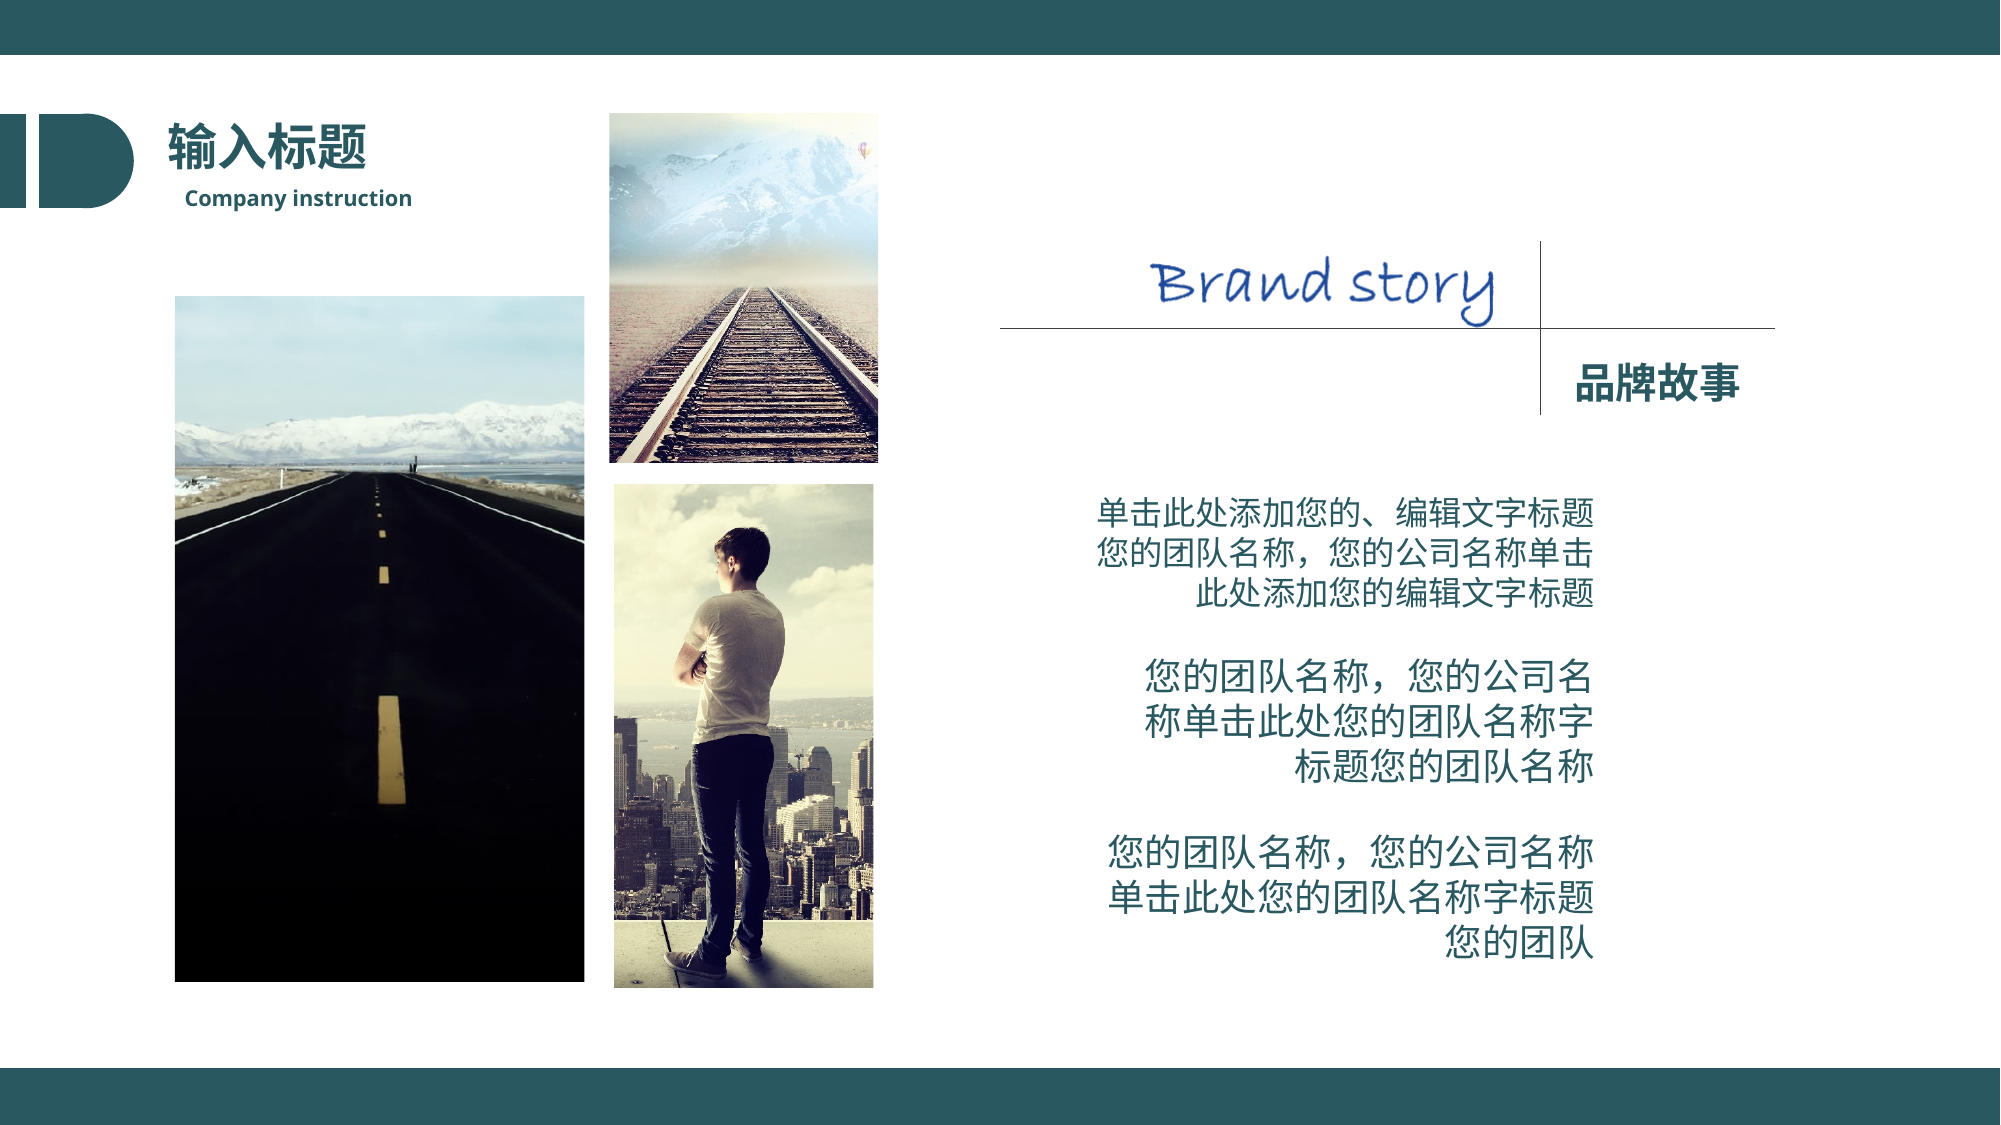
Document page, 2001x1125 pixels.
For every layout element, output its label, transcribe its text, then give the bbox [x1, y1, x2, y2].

text_box 您的团队名称，您的公司名称单击此处您的团队名称字标题您的团队名称 [1111, 645, 1610, 796]
picture [174, 296, 585, 997]
text_box [0, 114, 26, 208]
text_box 品牌故事 [1559, 349, 1757, 415]
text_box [609, 113, 879, 989]
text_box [40, 114, 133, 208]
text_box 输入标题 [153, 107, 383, 183]
text_box 单击此处添加您的、编辑文字标题您的团队名称，您的公司名称单击此处添加您的编辑文字标题 [1071, 484, 1610, 620]
text_box 您的团队名称，您的公司名称单击此处您的团队名称字标题您的团队 [1071, 821, 1610, 972]
text_box Company instruction [169, 177, 429, 218]
picture [1111, 226, 1541, 368]
